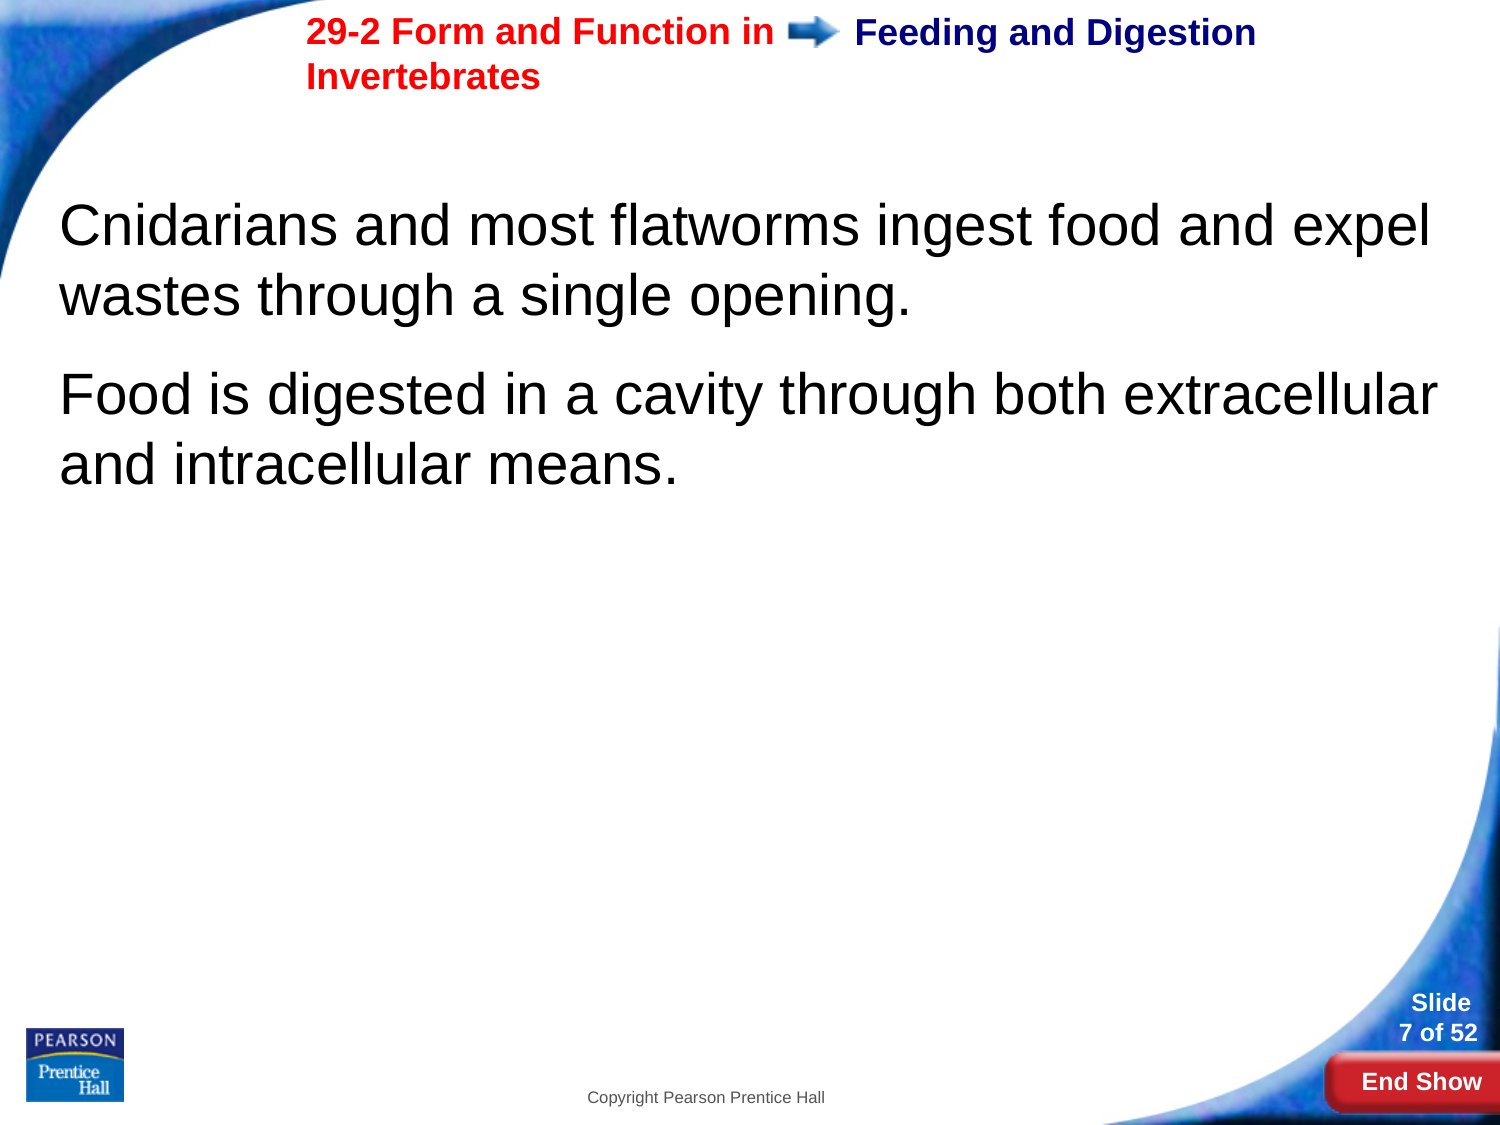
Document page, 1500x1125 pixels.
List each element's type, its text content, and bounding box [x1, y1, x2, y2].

footer Copyright Pearson Prentice Hall [468, 1078, 945, 1105]
list Cnidarians and most flatworms ingest food and expel wastes through a single opening. Food is digested in a cavity through both extracellular and intracellular means. [44, 179, 1463, 976]
title Feeding and Digestion [839, 0, 1500, 76]
picture [0, 0, 1500, 1125]
